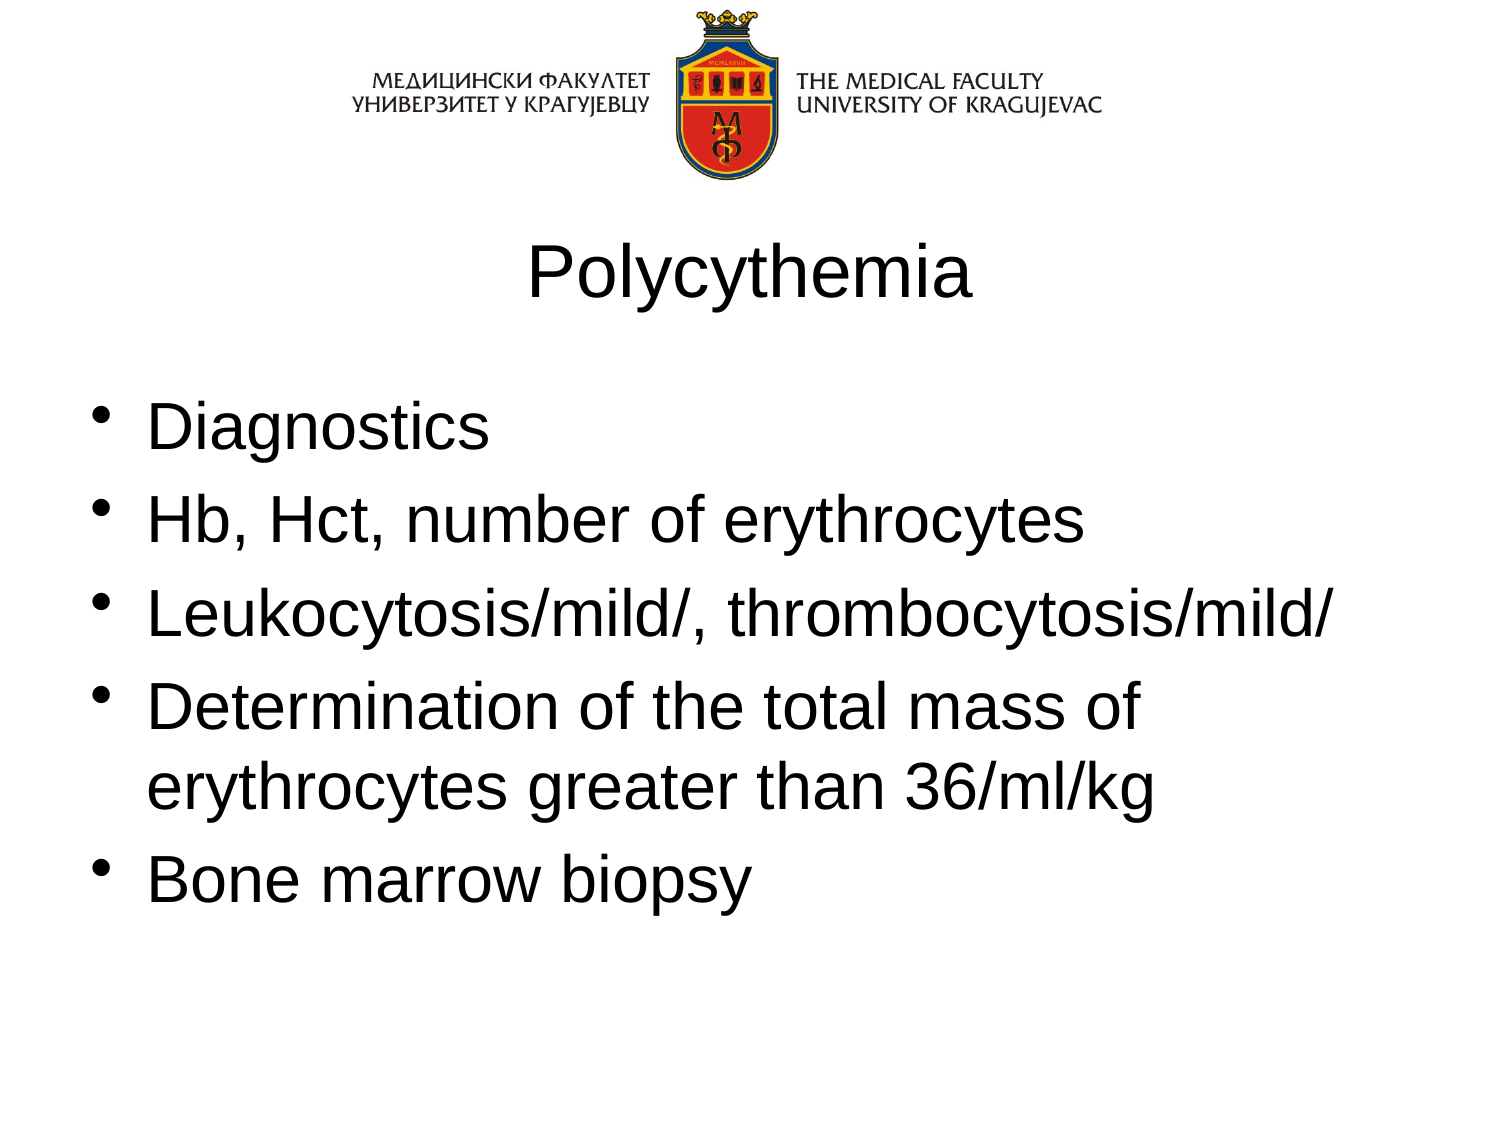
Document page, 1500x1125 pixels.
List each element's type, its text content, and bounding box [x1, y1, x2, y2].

picture [328, 0, 1125, 173]
list Diagnostics Hb, Hct, number of erythrocytes Leukocytosis/mild/, thrombocytosis/mild/ Determination of the total mass of erythrocytes greater than 36/ml/kg Bone marrow biopsy [74, 374, 1426, 1118]
title Polycythemia [74, 173, 1426, 362]
